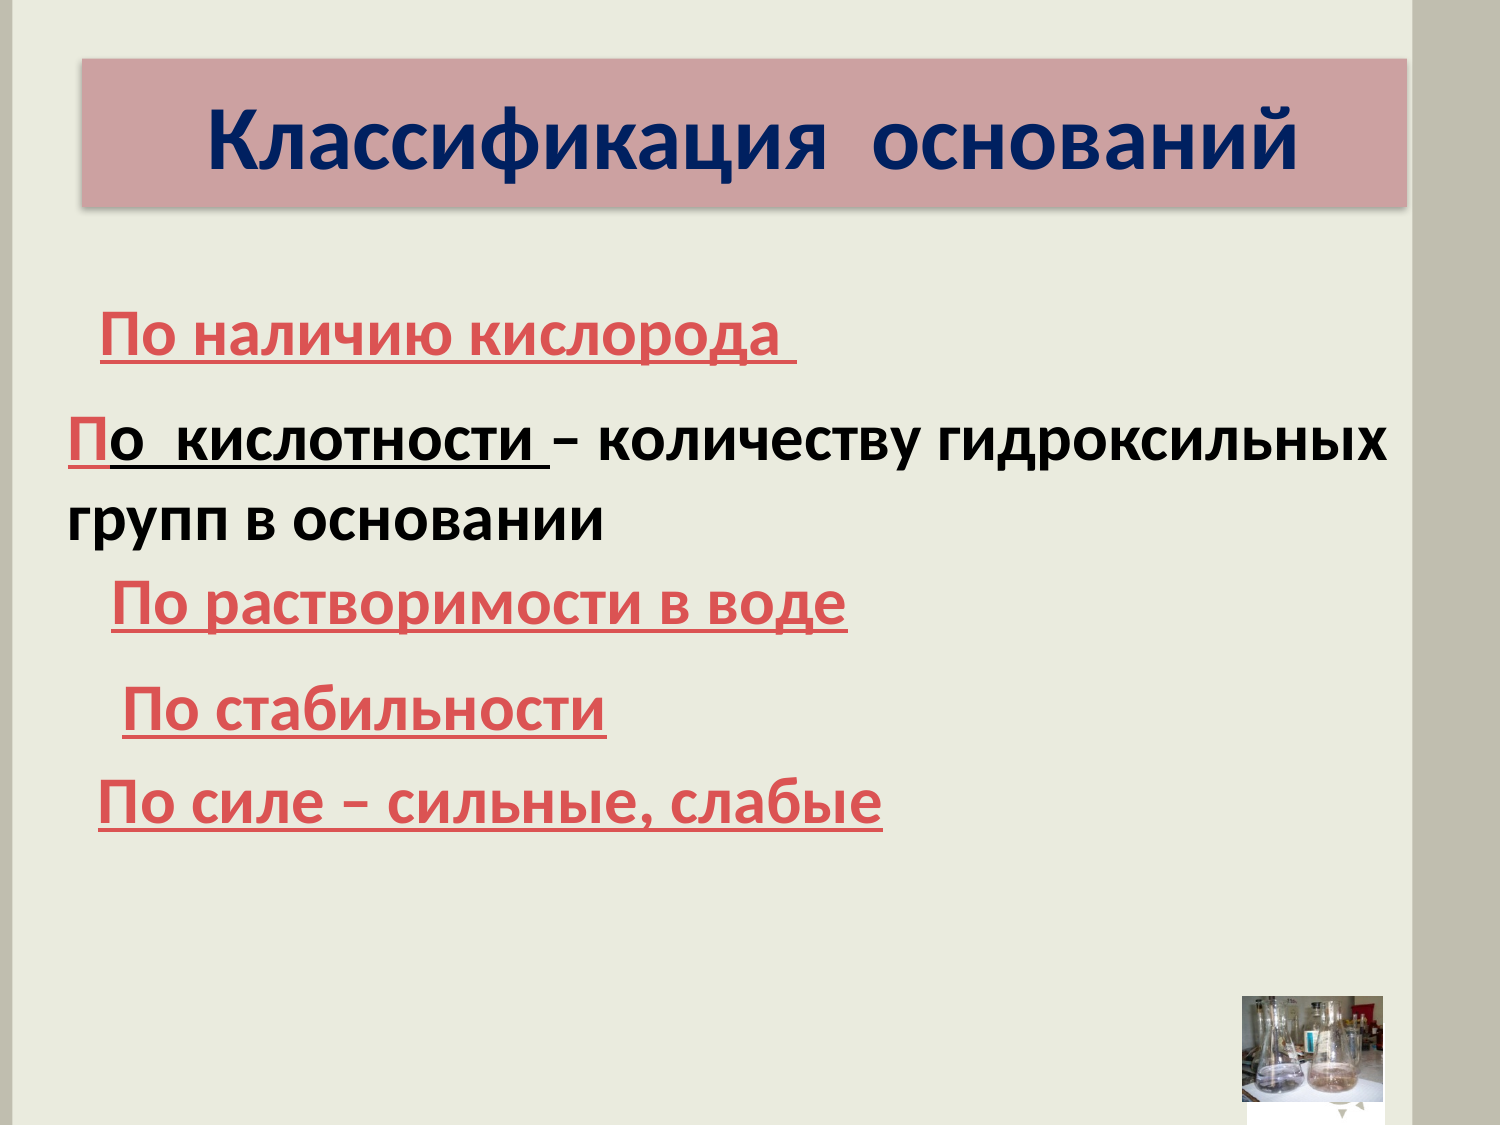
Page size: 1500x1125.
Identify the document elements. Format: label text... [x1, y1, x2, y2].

text_box По растворимости в воде [96, 550, 863, 646]
text_box По стабильности [107, 656, 623, 751]
text_box Классификация оснований [192, 70, 1317, 195]
picture [1242, 996, 1383, 1102]
text_box По наличию кислорода [84, 281, 813, 376]
text_box По кислотности – количеству гидроксильных групп в основании [53, 386, 1404, 562]
text_box По силе – сильные, слабые [83, 749, 899, 845]
